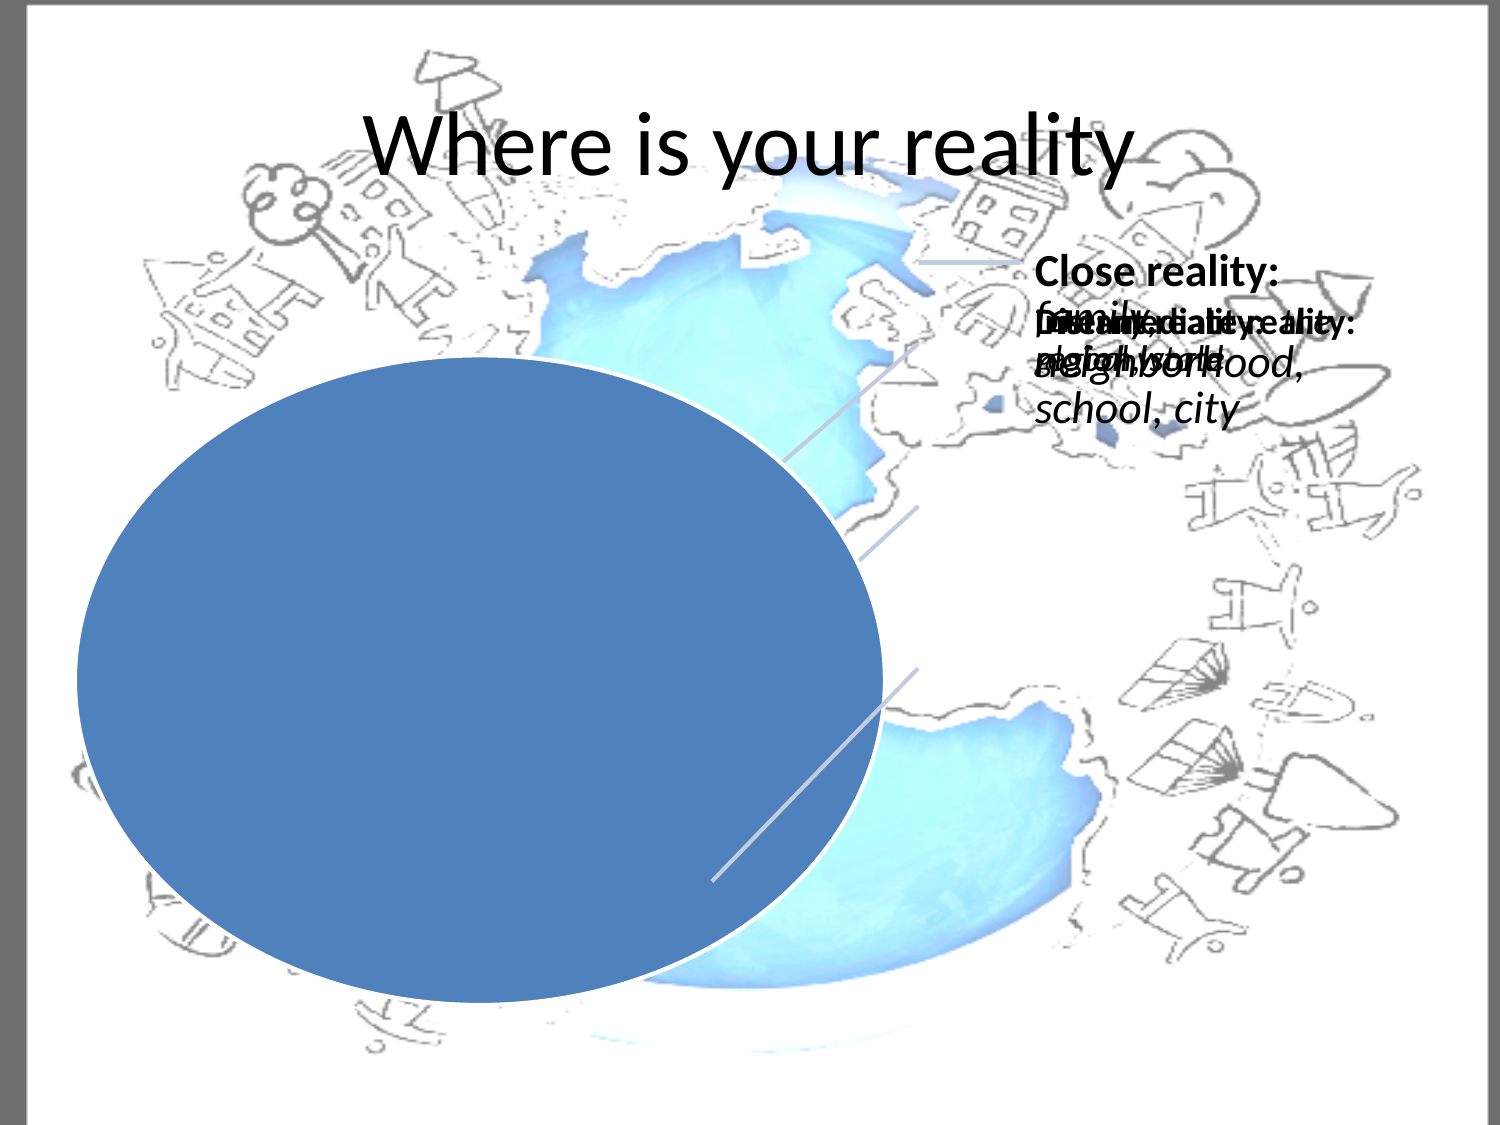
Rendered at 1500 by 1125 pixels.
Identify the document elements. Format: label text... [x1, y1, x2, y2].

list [74, 262, 1426, 1006]
title Where is your reality [75, 45, 1425, 233]
